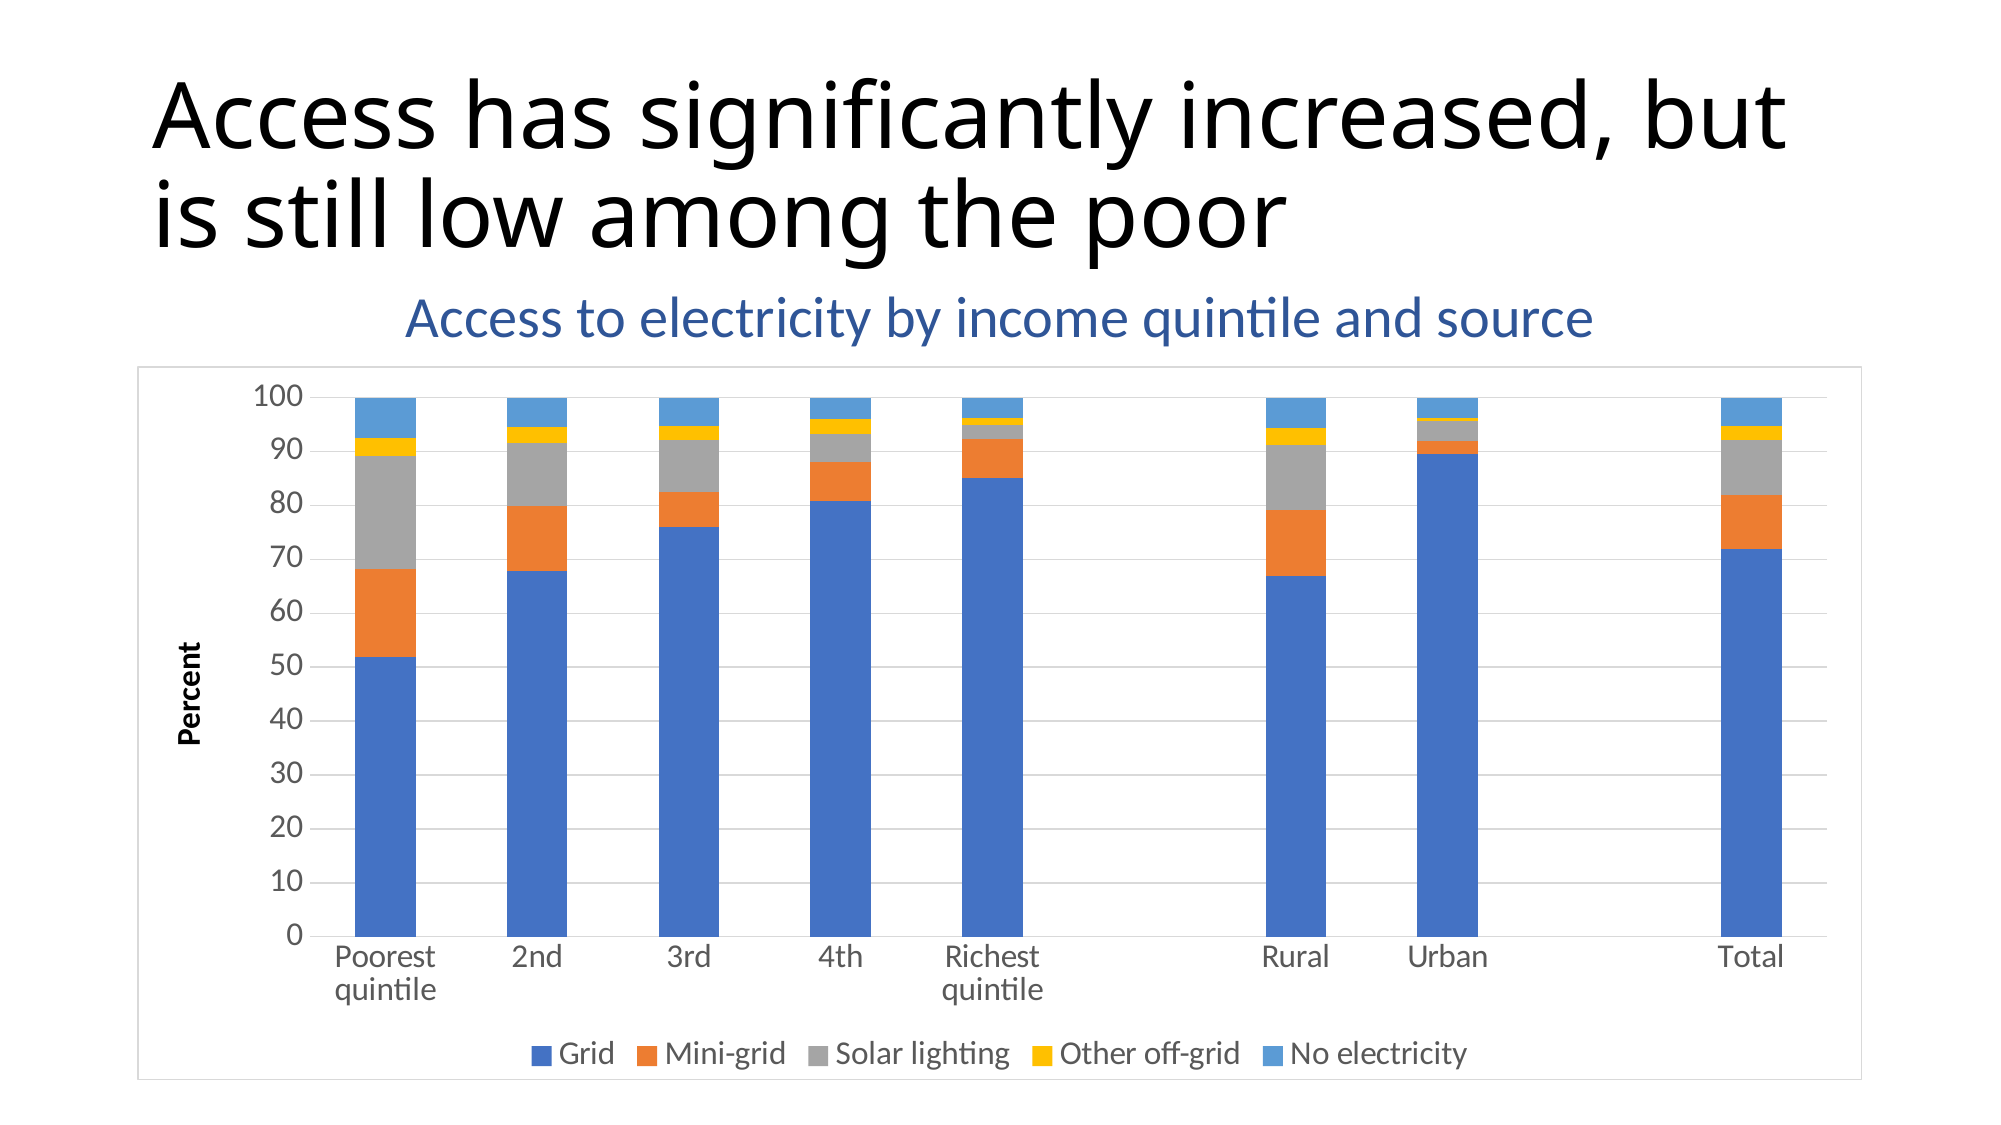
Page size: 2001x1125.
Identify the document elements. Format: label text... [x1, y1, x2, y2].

title Access has significantly increased, but is still low among the poor [137, 59, 1863, 278]
chart [137, 366, 1863, 1081]
text_box Access to electricity by income quintile and source [232, 276, 1768, 352]
